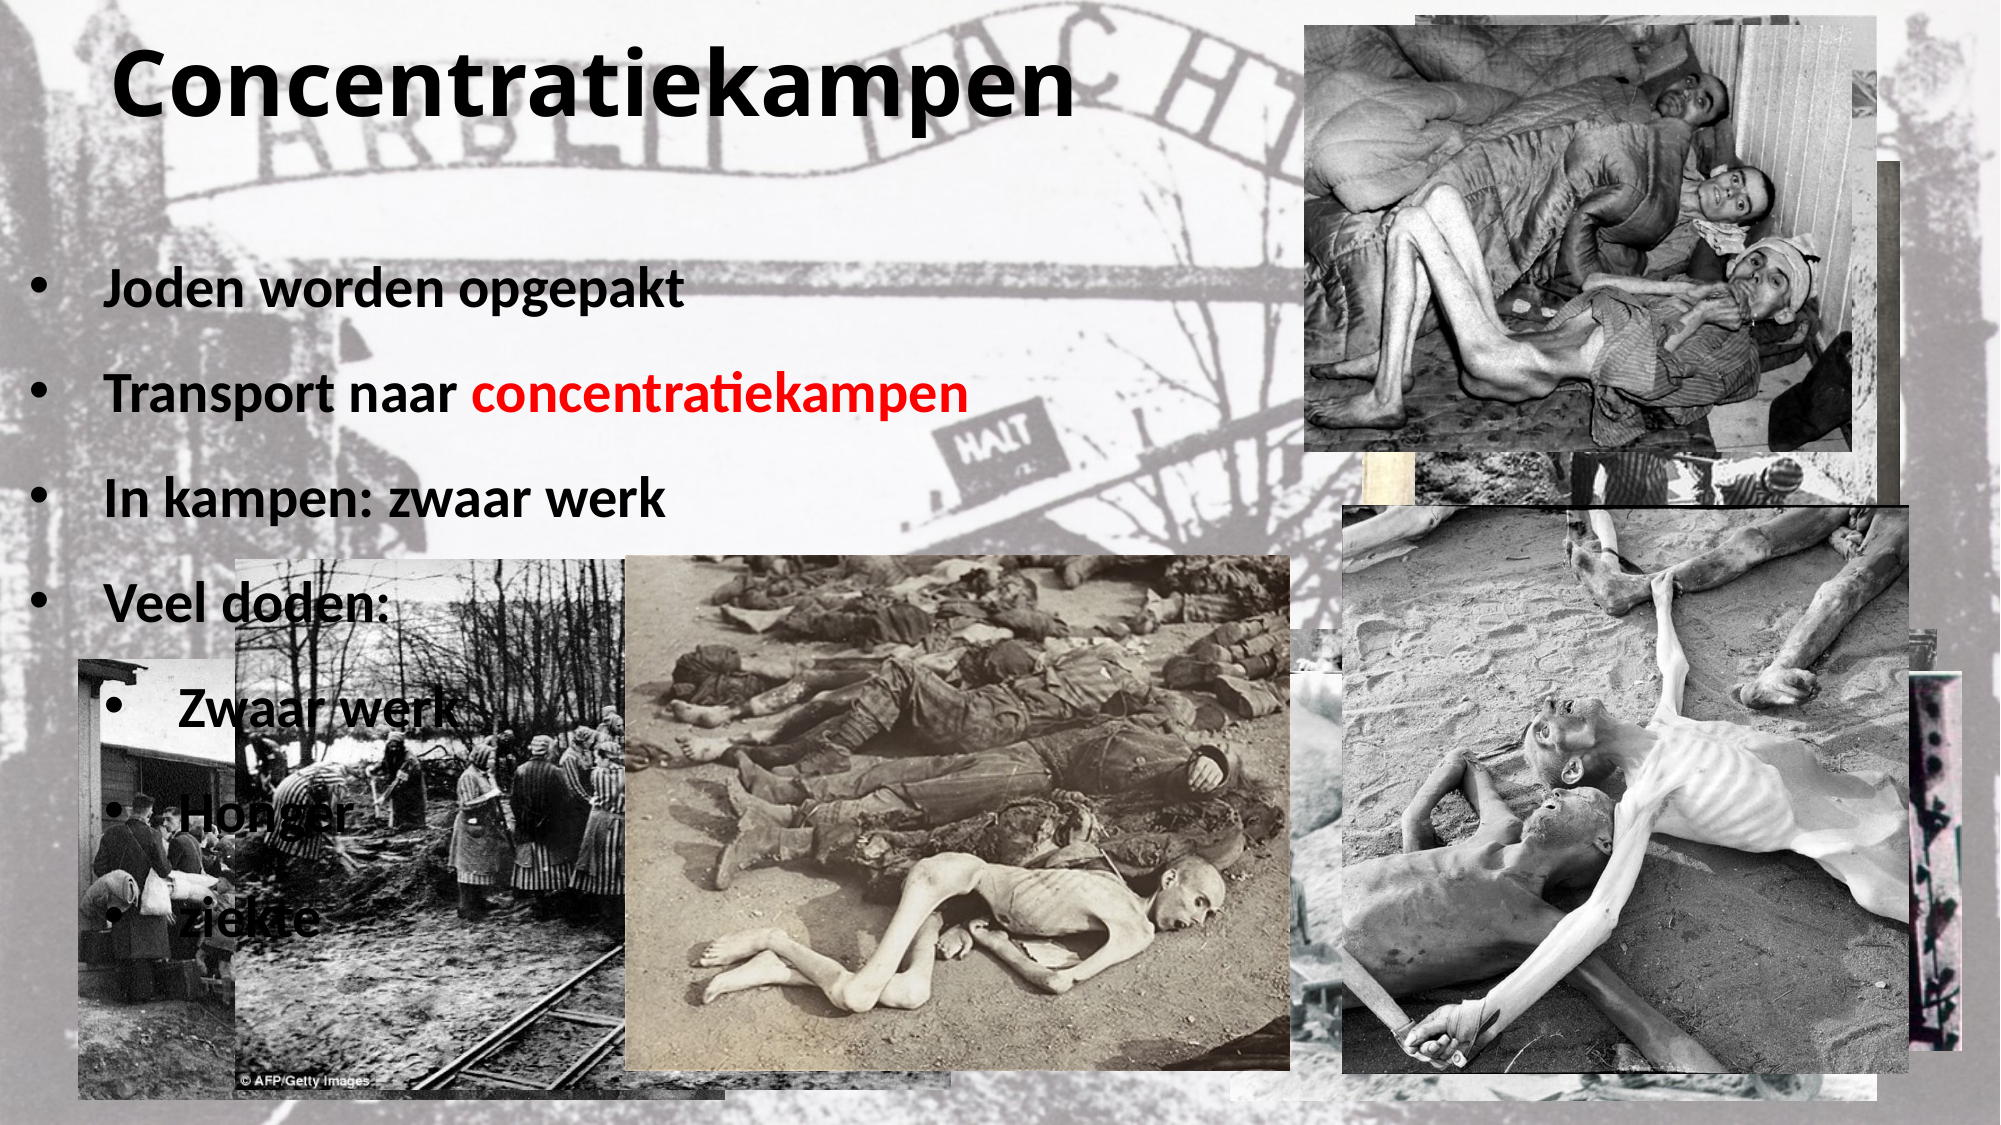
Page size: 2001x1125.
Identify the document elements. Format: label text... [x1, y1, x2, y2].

picture [78, 15, 1962, 1101]
text_box Joden worden opgepakt Transport naar concentratiekampen In kampen: zwaar werk Veel doden: Zwaar werk Honger ziekte [14, 207, 1190, 957]
title Concentratiekampen [94, 25, 1304, 149]
